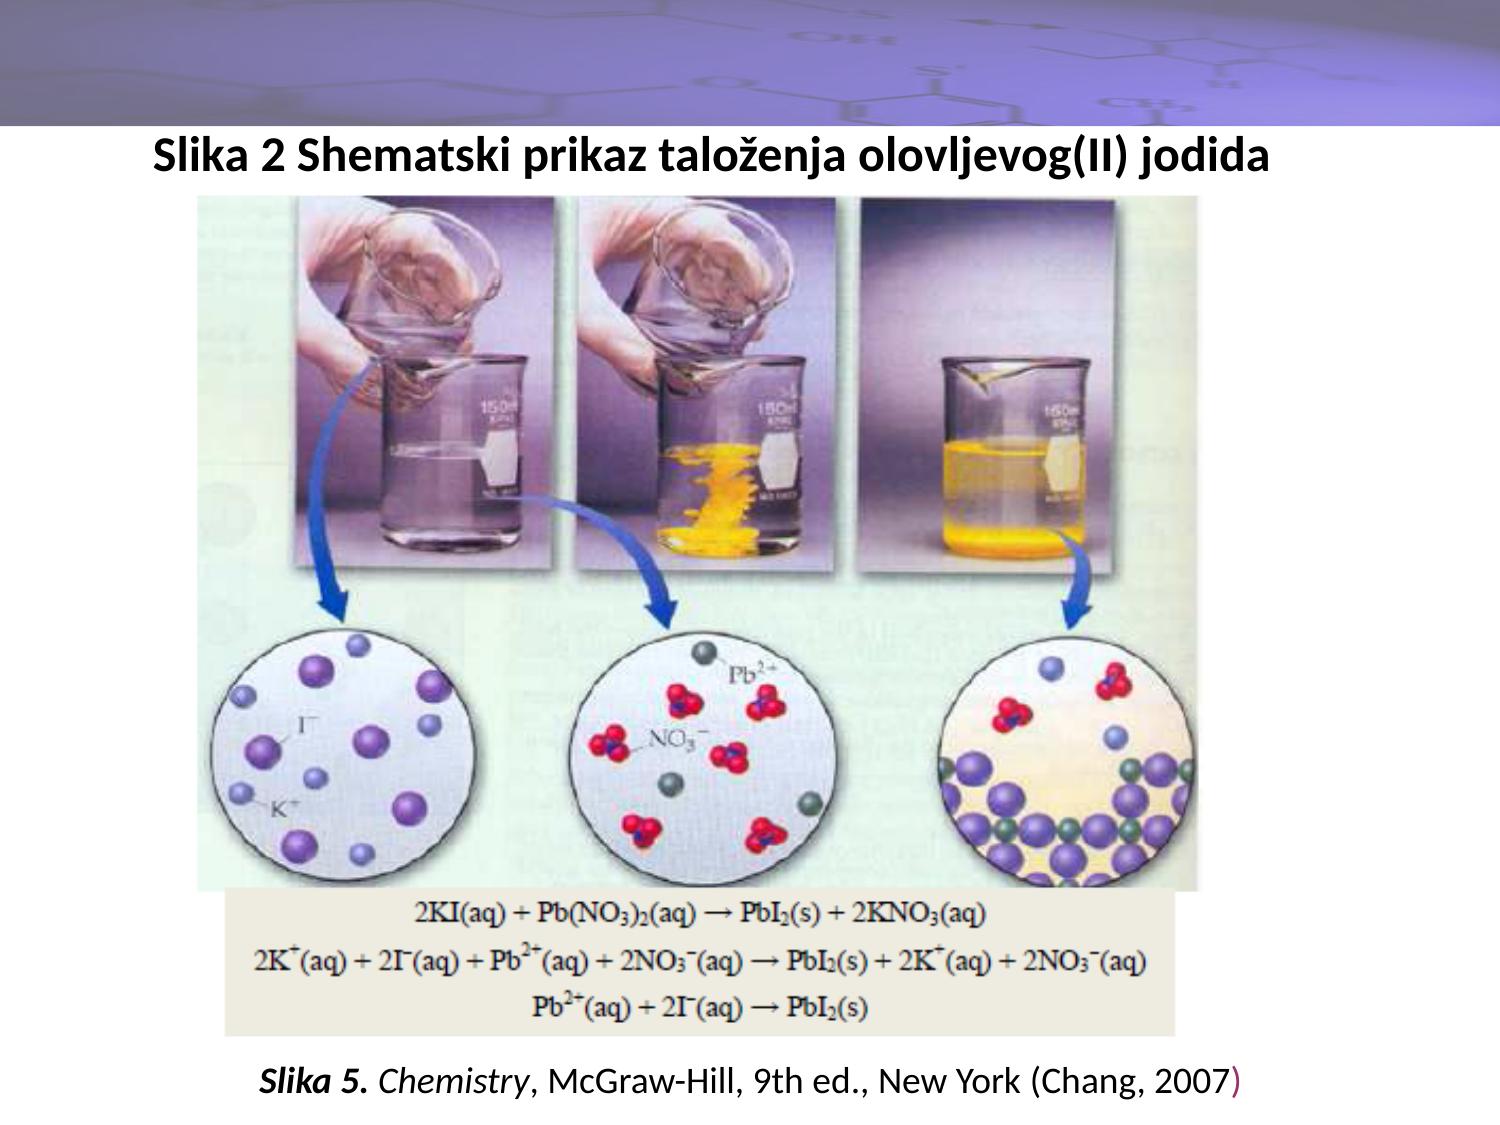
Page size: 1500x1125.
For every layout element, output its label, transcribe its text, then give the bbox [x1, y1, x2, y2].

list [182, 172, 1235, 1047]
text_box Slika 5. Chemistry, McGraw-Hill, 9th ed., New York (Chang, 2007) [244, 1049, 1403, 1109]
text_box Slika 2 Shematski prikaz taloženja olovljevog(II) jodida [138, 113, 1402, 189]
